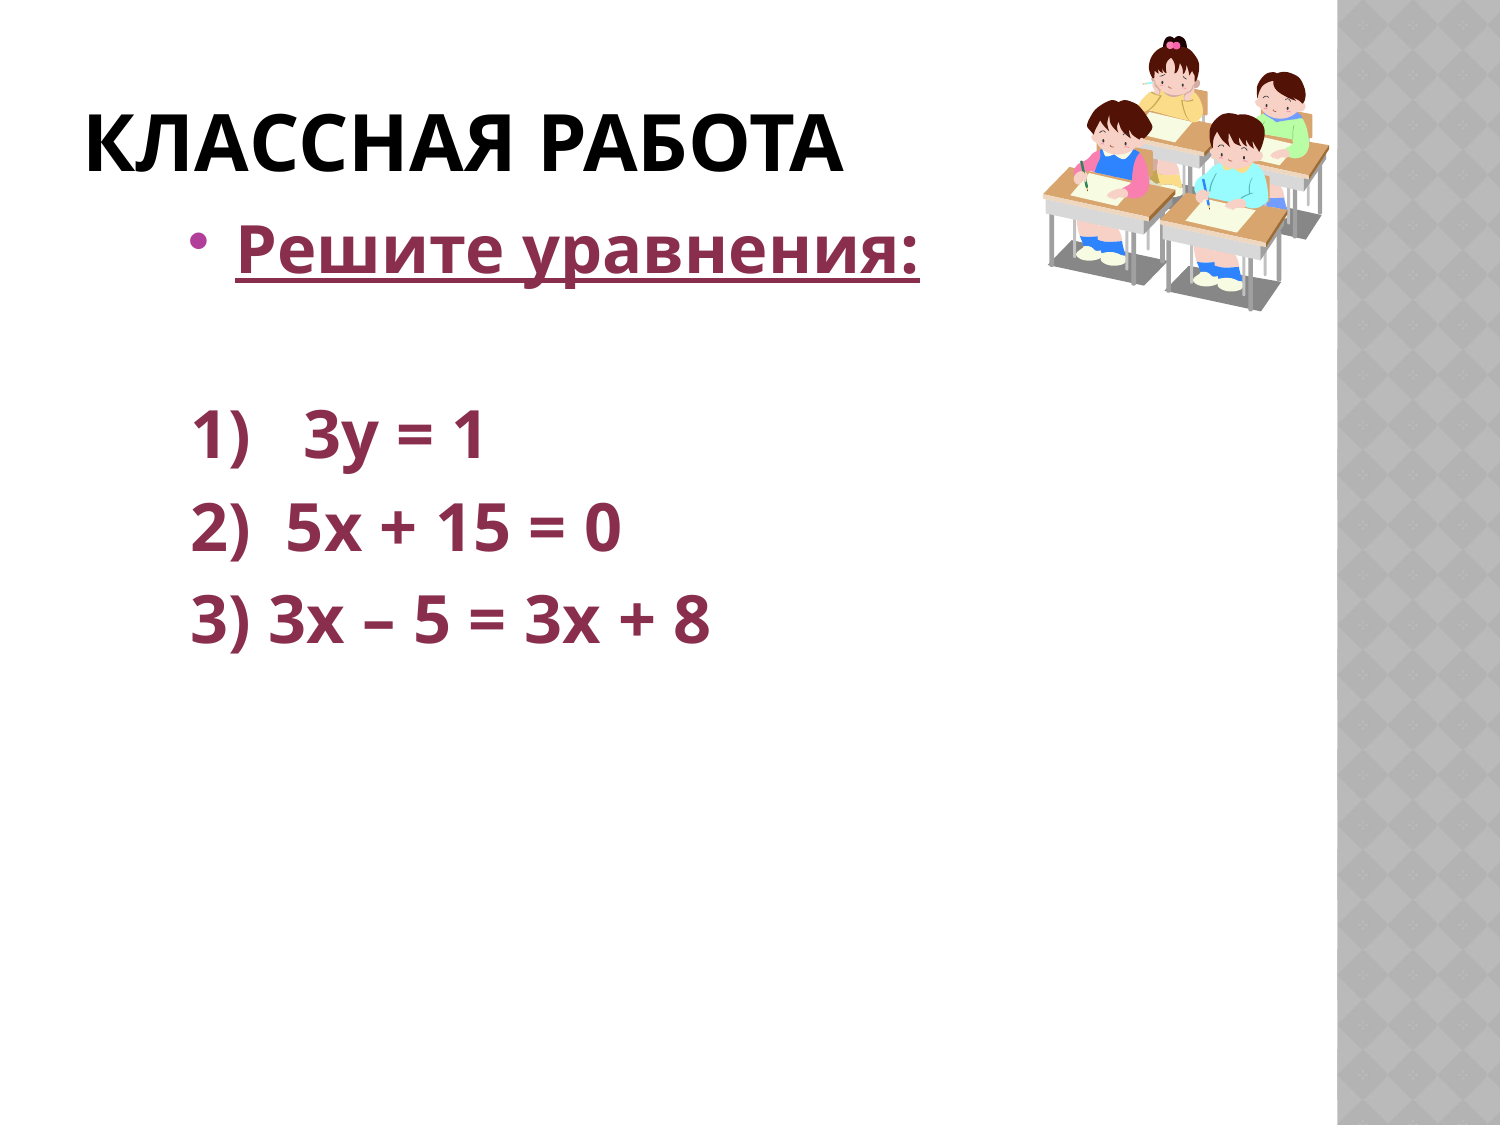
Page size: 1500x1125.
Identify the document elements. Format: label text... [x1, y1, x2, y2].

picture [1042, 34, 1330, 312]
title Классная работа [75, 52, 1036, 188]
list Решите уравнения: 1) 3у = 1 2) 5х + 15 = 0 3) 3х – 5 = 3х + 8 [175, 199, 1067, 797]
